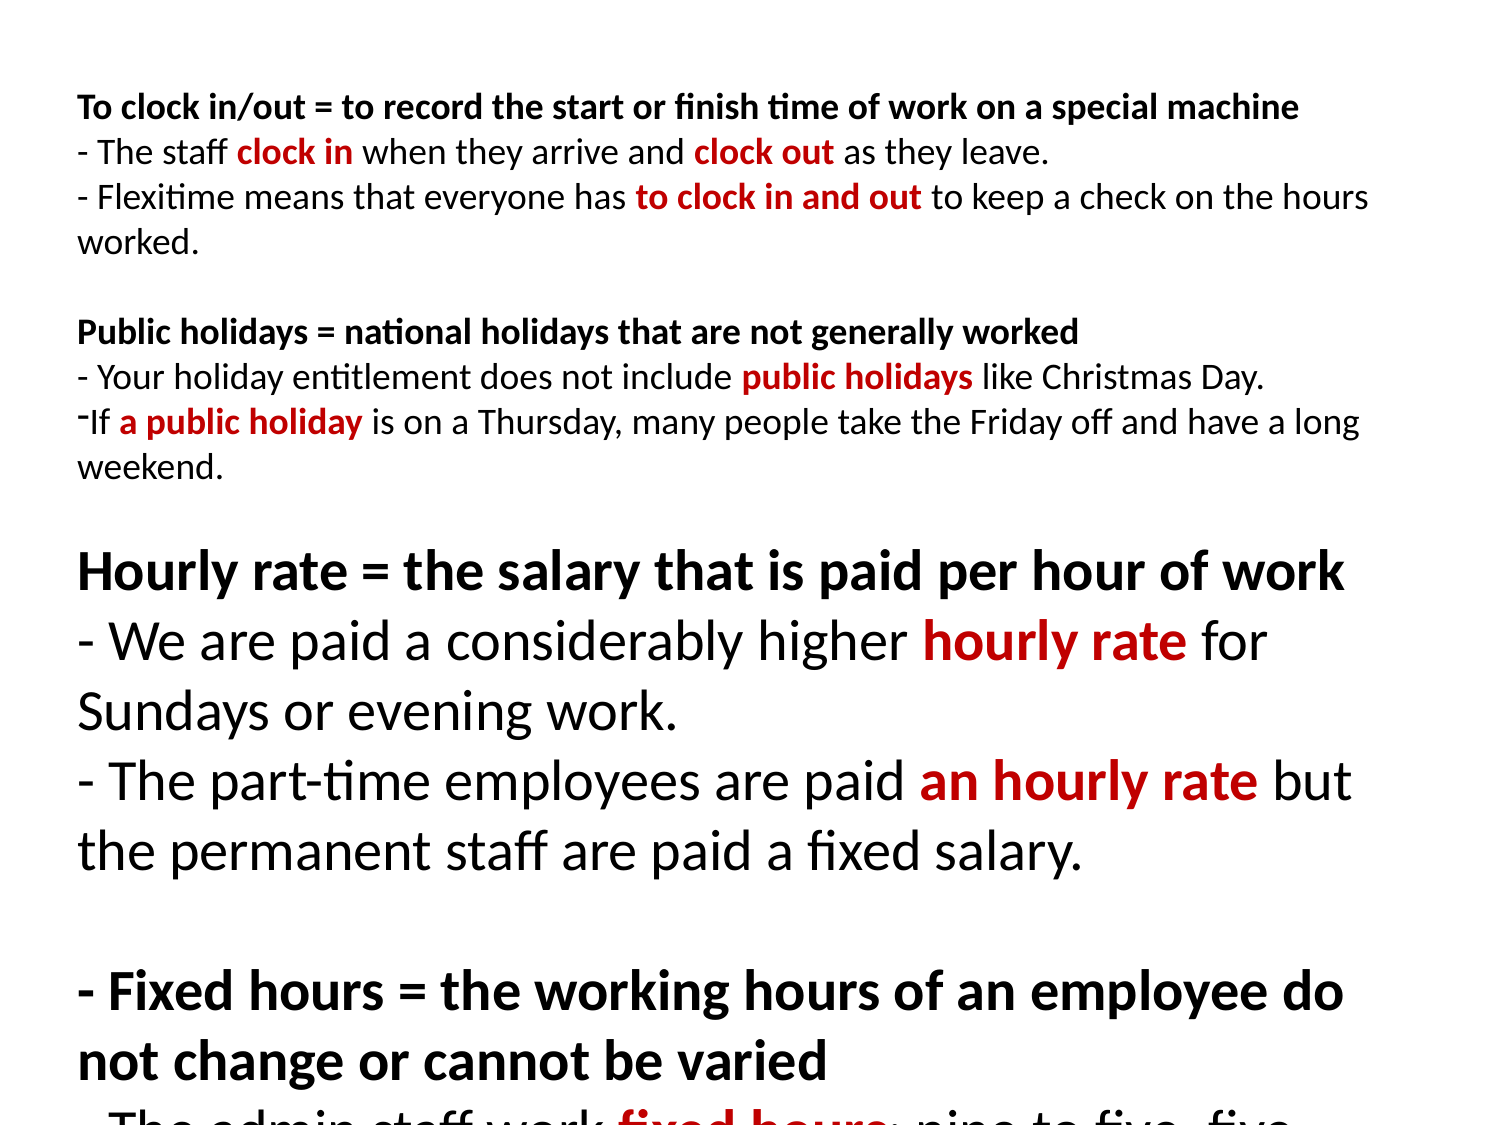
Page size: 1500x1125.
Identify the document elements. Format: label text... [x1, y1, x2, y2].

text_box To clock in/out = to record the start or finish time of work on a special machine - The staff clock in when they arrive and clock out as they leave. - Flexitime means that everyone has to clock in and out to keep a check on the hours worked. Public holidays = national holidays that are not generally worked - Your holiday entitlement does not include public holidays like Christmas Day. If a public holiday is on a Thursday, many people take the Friday off and have a long weekend. Hourly rate = the salary that is paid per hour of work - We are paid a considerably higher hourly rate for Sundays or evening work. - The part-time employees are paid an hourly rate but the permanent staff are paid a fixed salary. - Fixed hours = the working hours of an employee do not change or cannot be varied - The admin staff work fixed hours; nine to five, five days a week. - As a freelancer, I don't have any fixed hours but work when the work is there. [62, 75, 1425, 1125]
